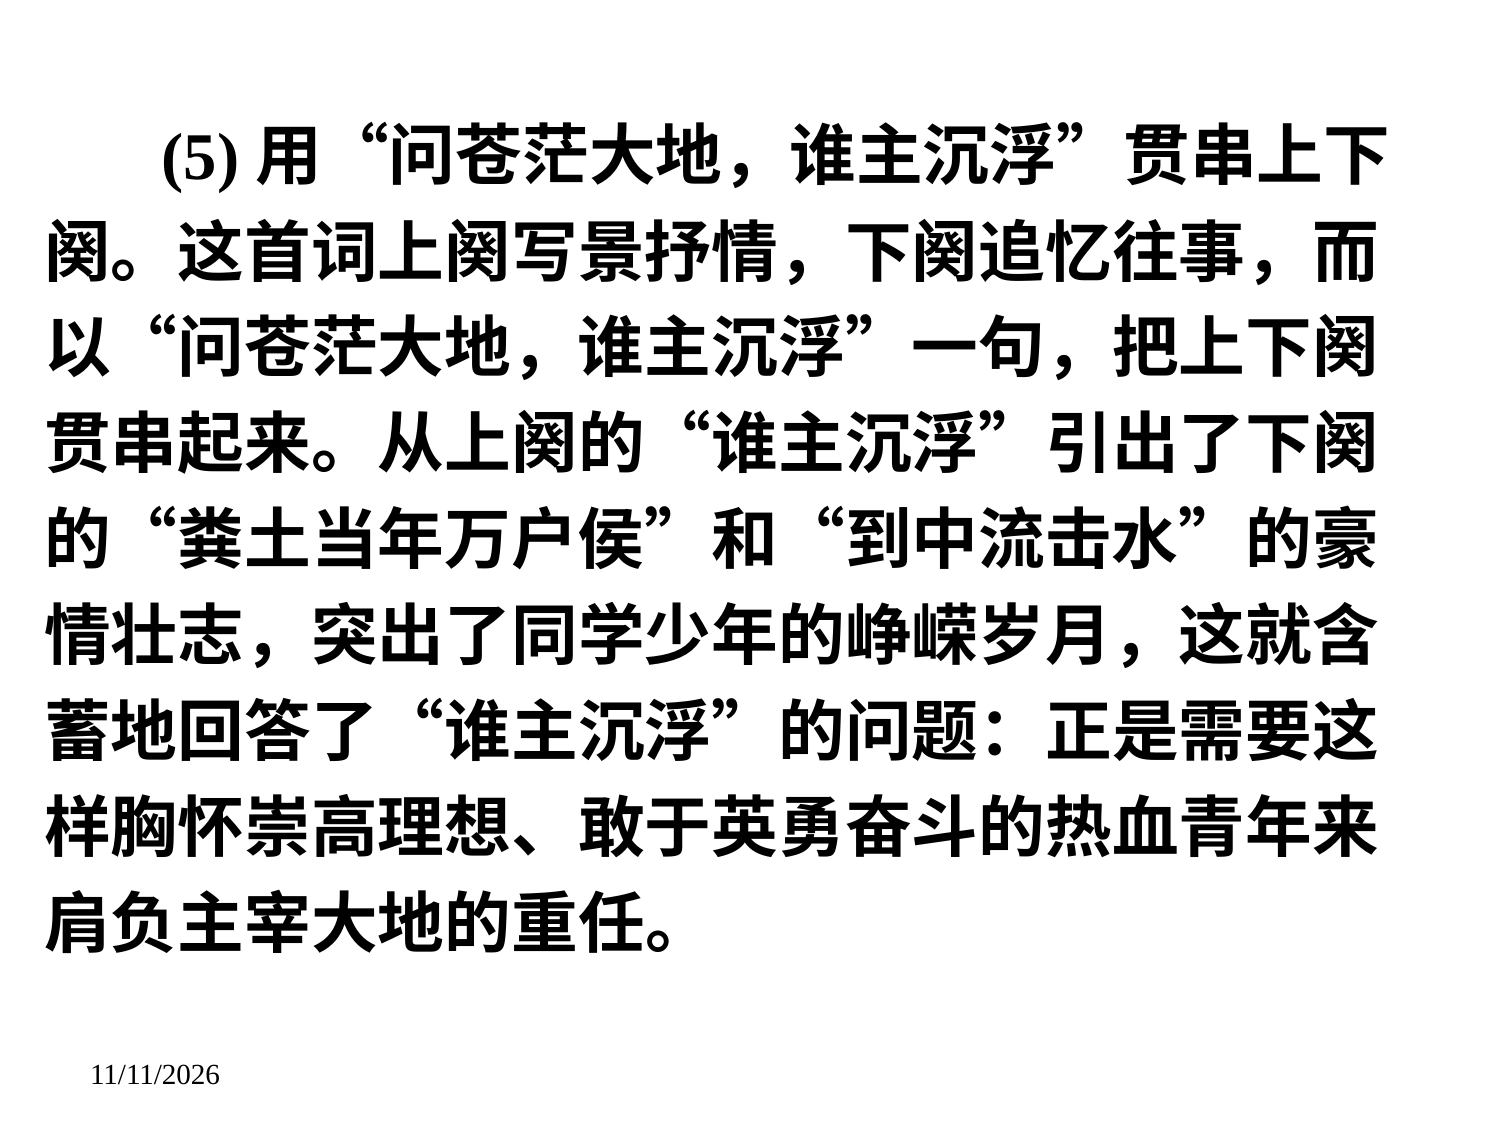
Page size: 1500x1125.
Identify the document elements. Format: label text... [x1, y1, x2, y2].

slide_number [75, 1042, 425, 1103]
text_box (5)用“问苍茫大地，谁主沉浮”贯串上下阕。这首词上阕写景抒情，下阕追忆往事，而以“问苍茫大地，谁主沉浮”一句，把上下阕贯串起来。从上阕的“谁主沉浮”引出了下阕的“粪土当年万户侯”和“到中流击水”的豪情壮志，突出了同学少年的峥嵘岁月，这就含蓄地回答了“谁主沉浮”的问题：正是需要这样胸怀崇高理想、敢于英勇奋斗的热血青年来肩负主宰大地的重任。 [29, 90, 1447, 968]
